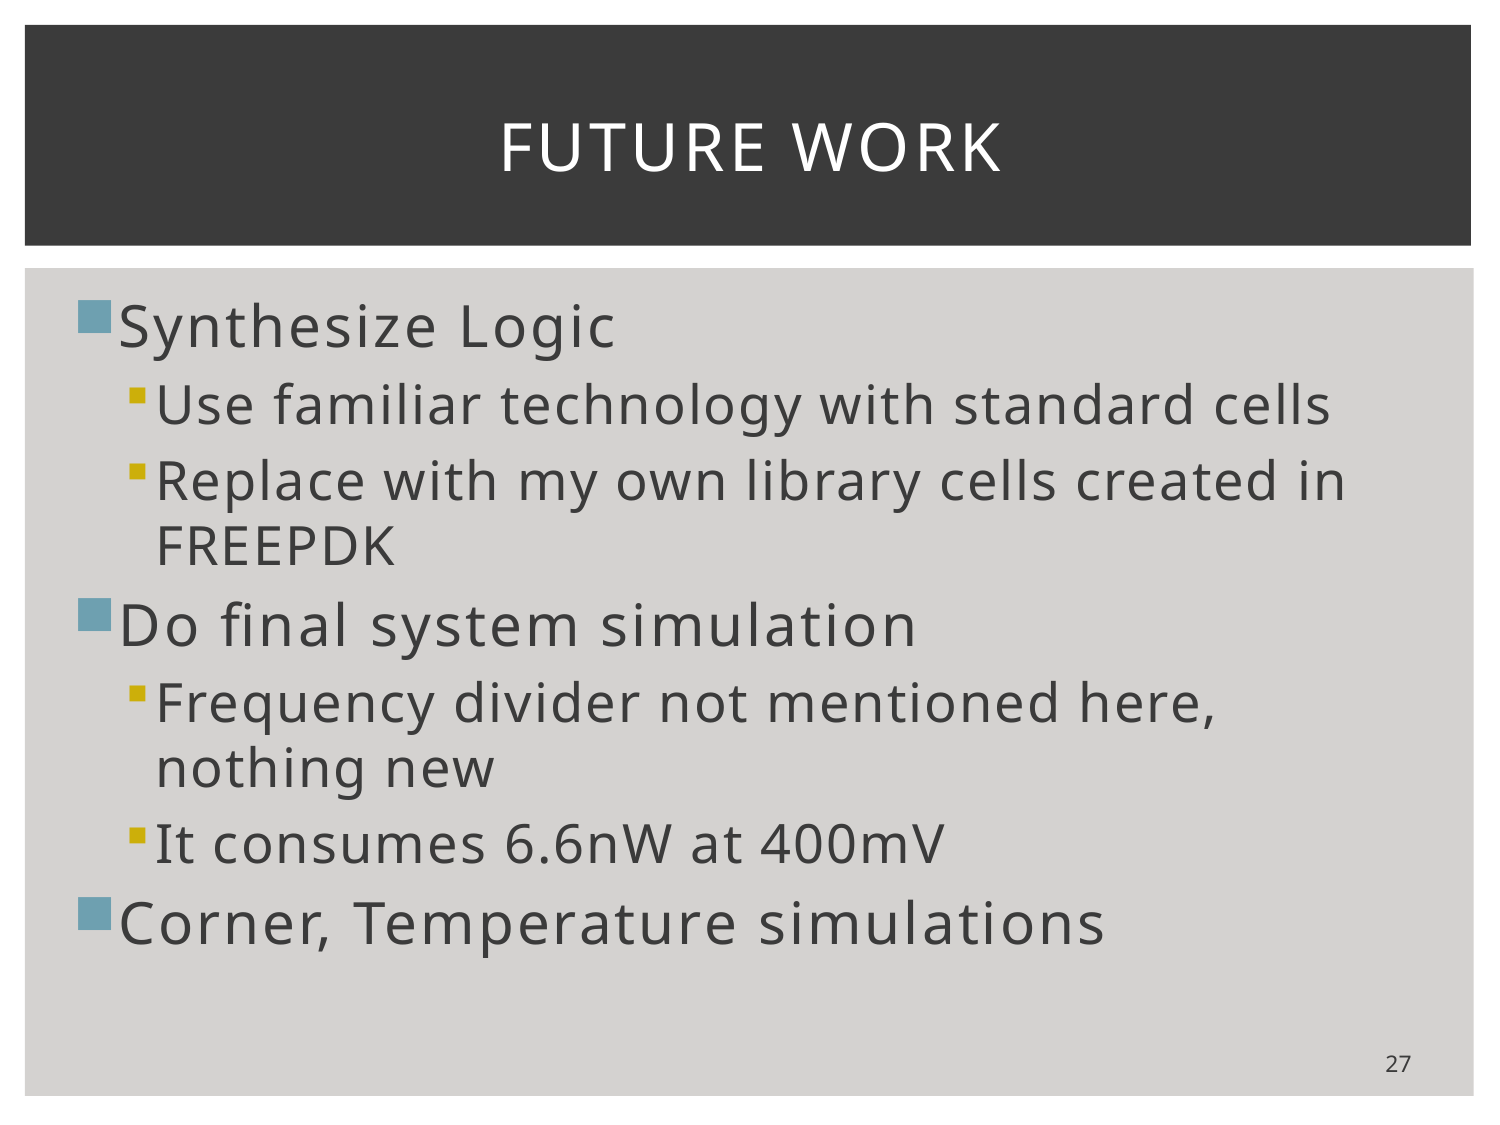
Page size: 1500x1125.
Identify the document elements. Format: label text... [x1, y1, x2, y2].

title Future work [62, 58, 1438, 232]
slide_number 27 [1349, 1041, 1448, 1089]
list Synthesize Logic Use familiar technology with standard cells Replace with my own library cells created in FREEPDK Do final system simulation Frequency divider not mentioned here, nothing new It consumes 6.6nW at 400mV Corner, Temperature simulations [50, 281, 1442, 1050]
